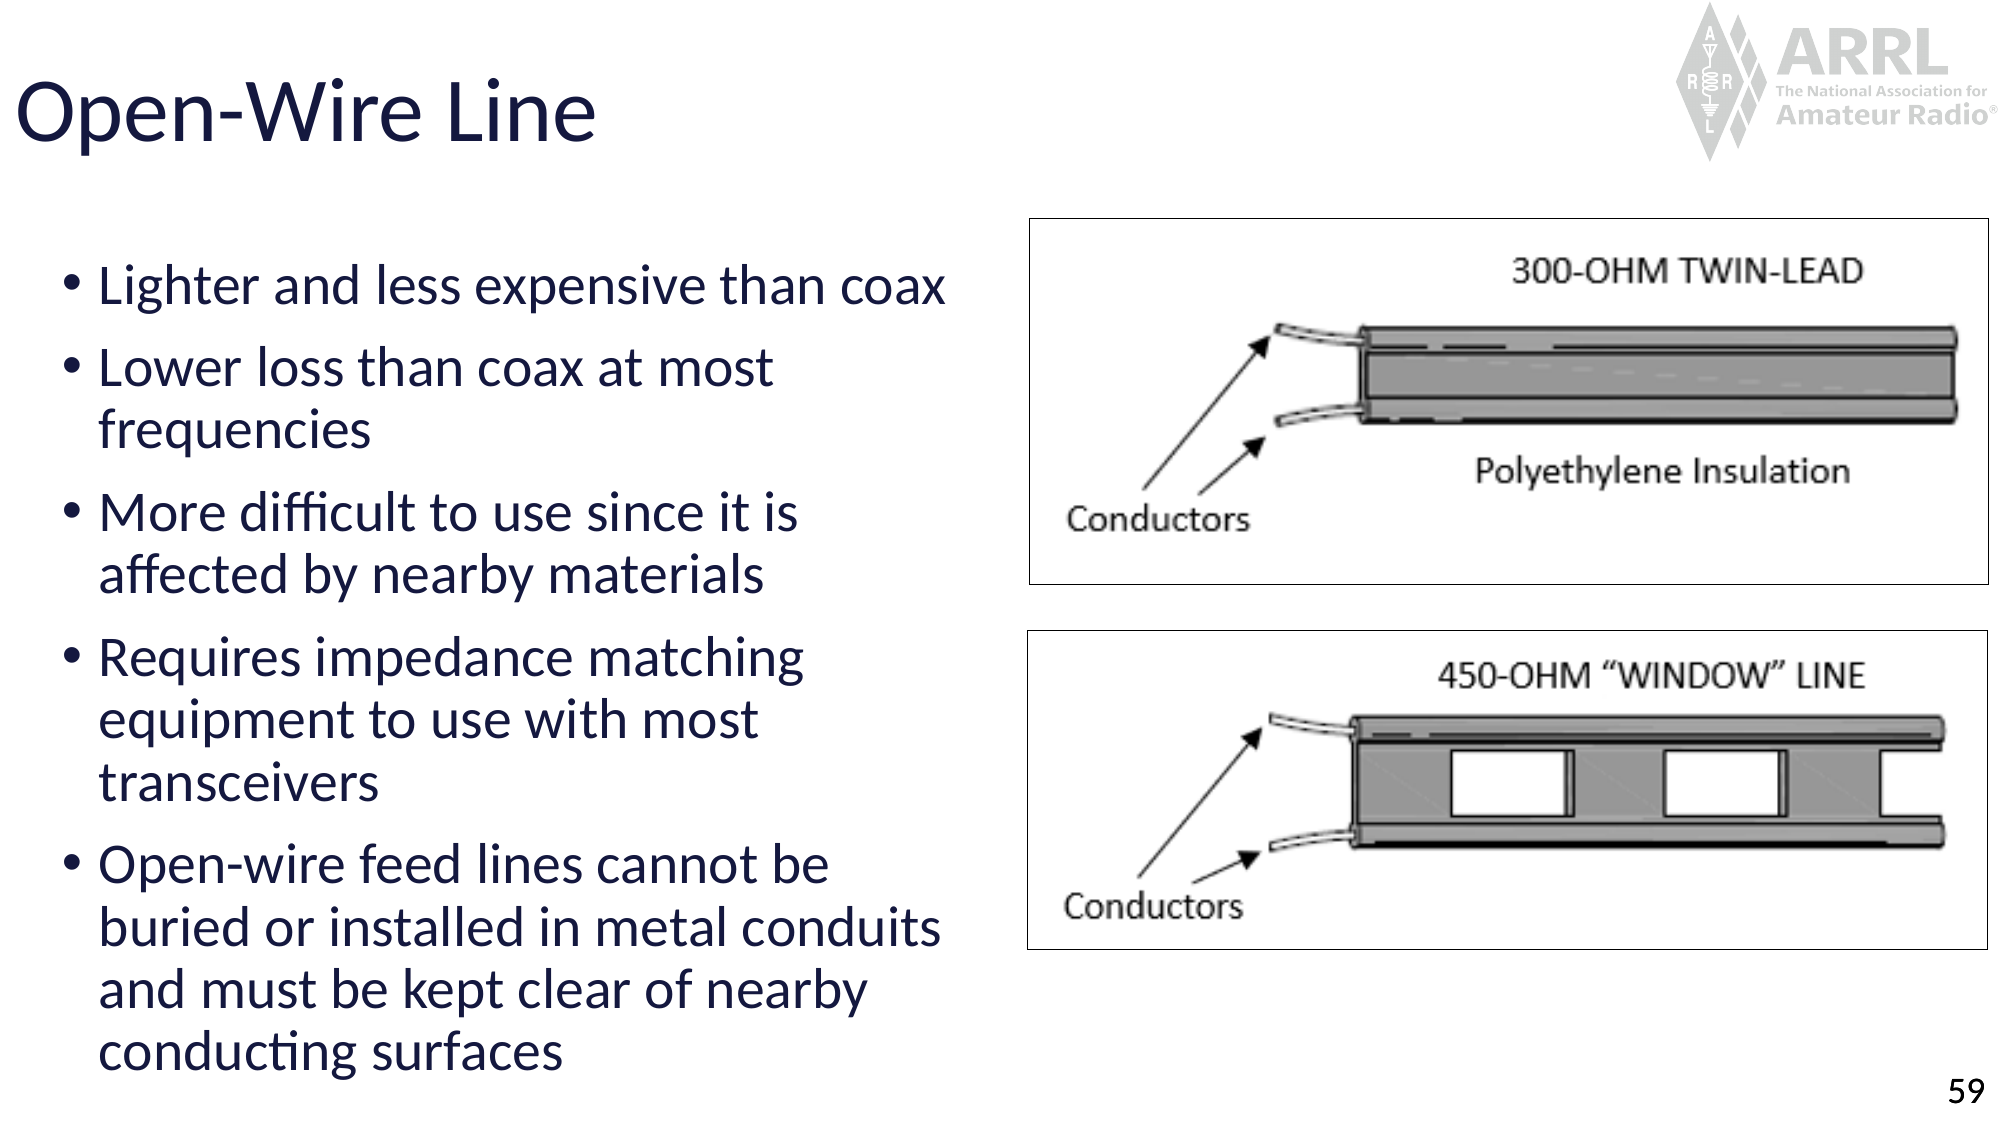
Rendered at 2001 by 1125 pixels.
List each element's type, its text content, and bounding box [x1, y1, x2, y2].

picture [1674, 0, 2000, 164]
list Lighter and less expensive than coax Lower loss than coax at most frequencies More difficult to use since it is affected by nearby materials Requires impedance matching equipment to use with most transceivers Open-wire feed lines cannot be buried or installed in metal conduits and must be kept clear of nearby conducting surfaces [46, 246, 979, 1094]
title Open-Wire Line [0, 3, 1725, 221]
picture [1029, 218, 1989, 585]
picture [1027, 630, 1988, 950]
